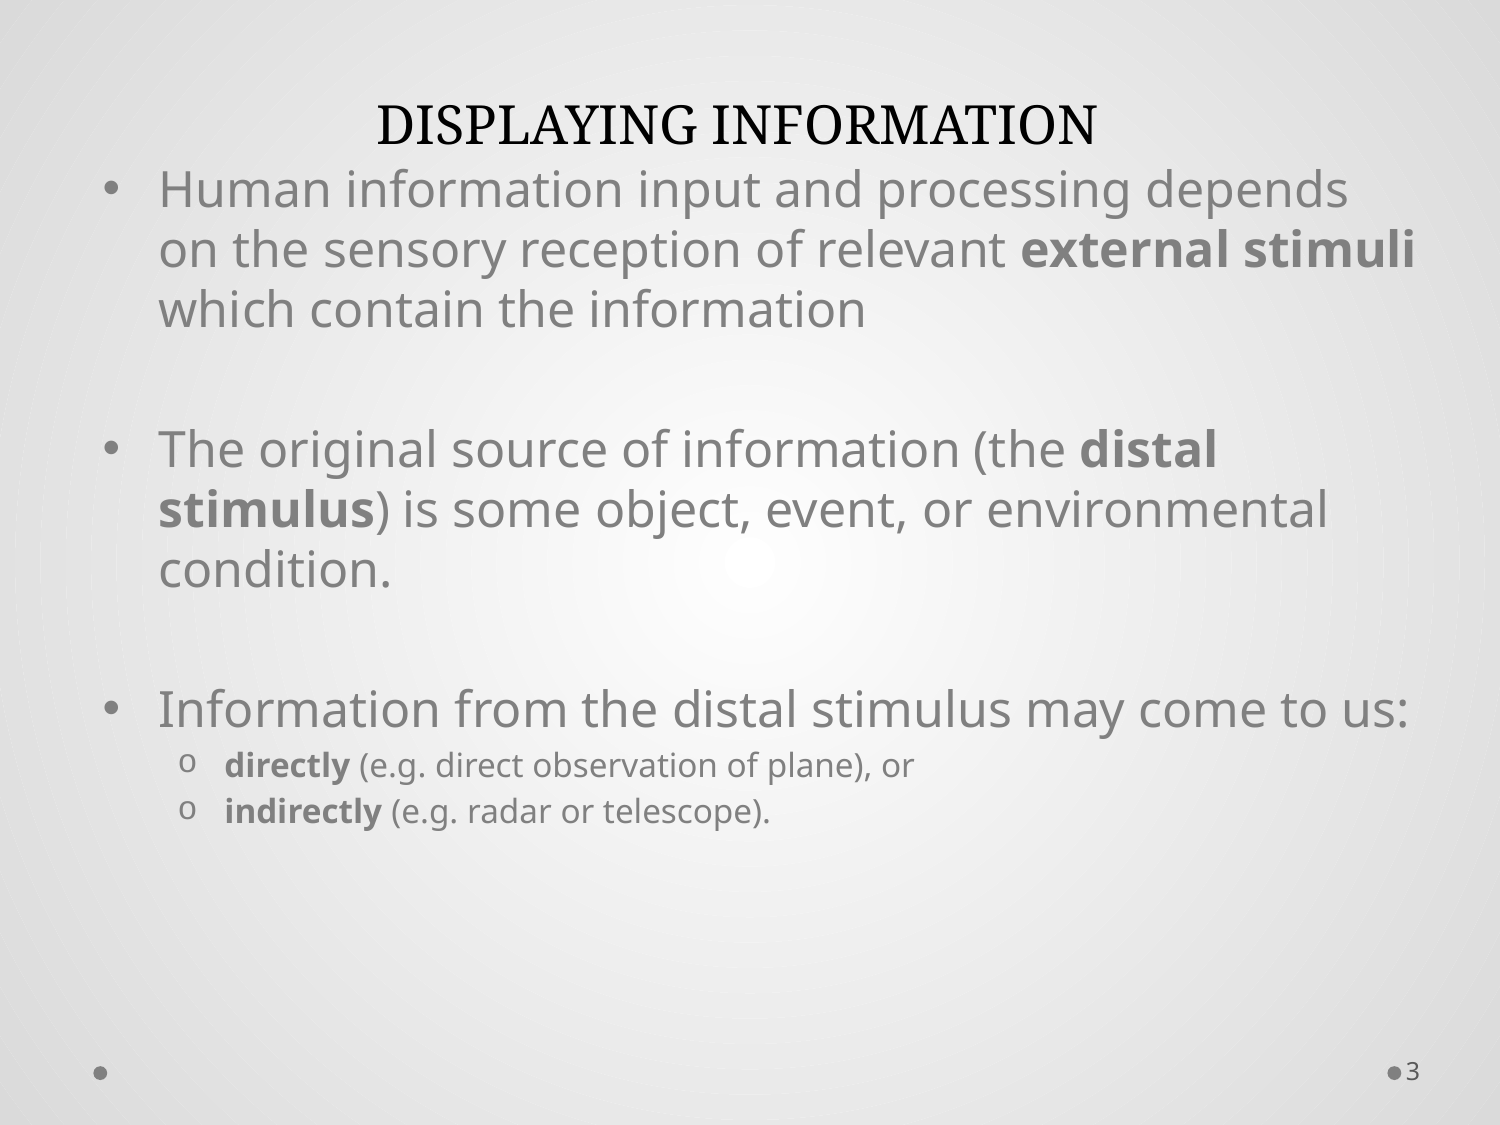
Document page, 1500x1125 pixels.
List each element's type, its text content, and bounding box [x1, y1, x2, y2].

list Human information input and processing depends on the sensory reception of relevant external stimuli which contain the information The original source of information (the distal stimulus) is some object, event, or environmental condition. Information from the distal stimulus may come to us: directly (e.g. direct observation of plane), or indirectly (e.g. radar or telescope). [87, 149, 1438, 1125]
slide_number 3 [1401, 1042, 1494, 1103]
title DISPLAYING INFORMATION [62, 62, 1413, 163]
